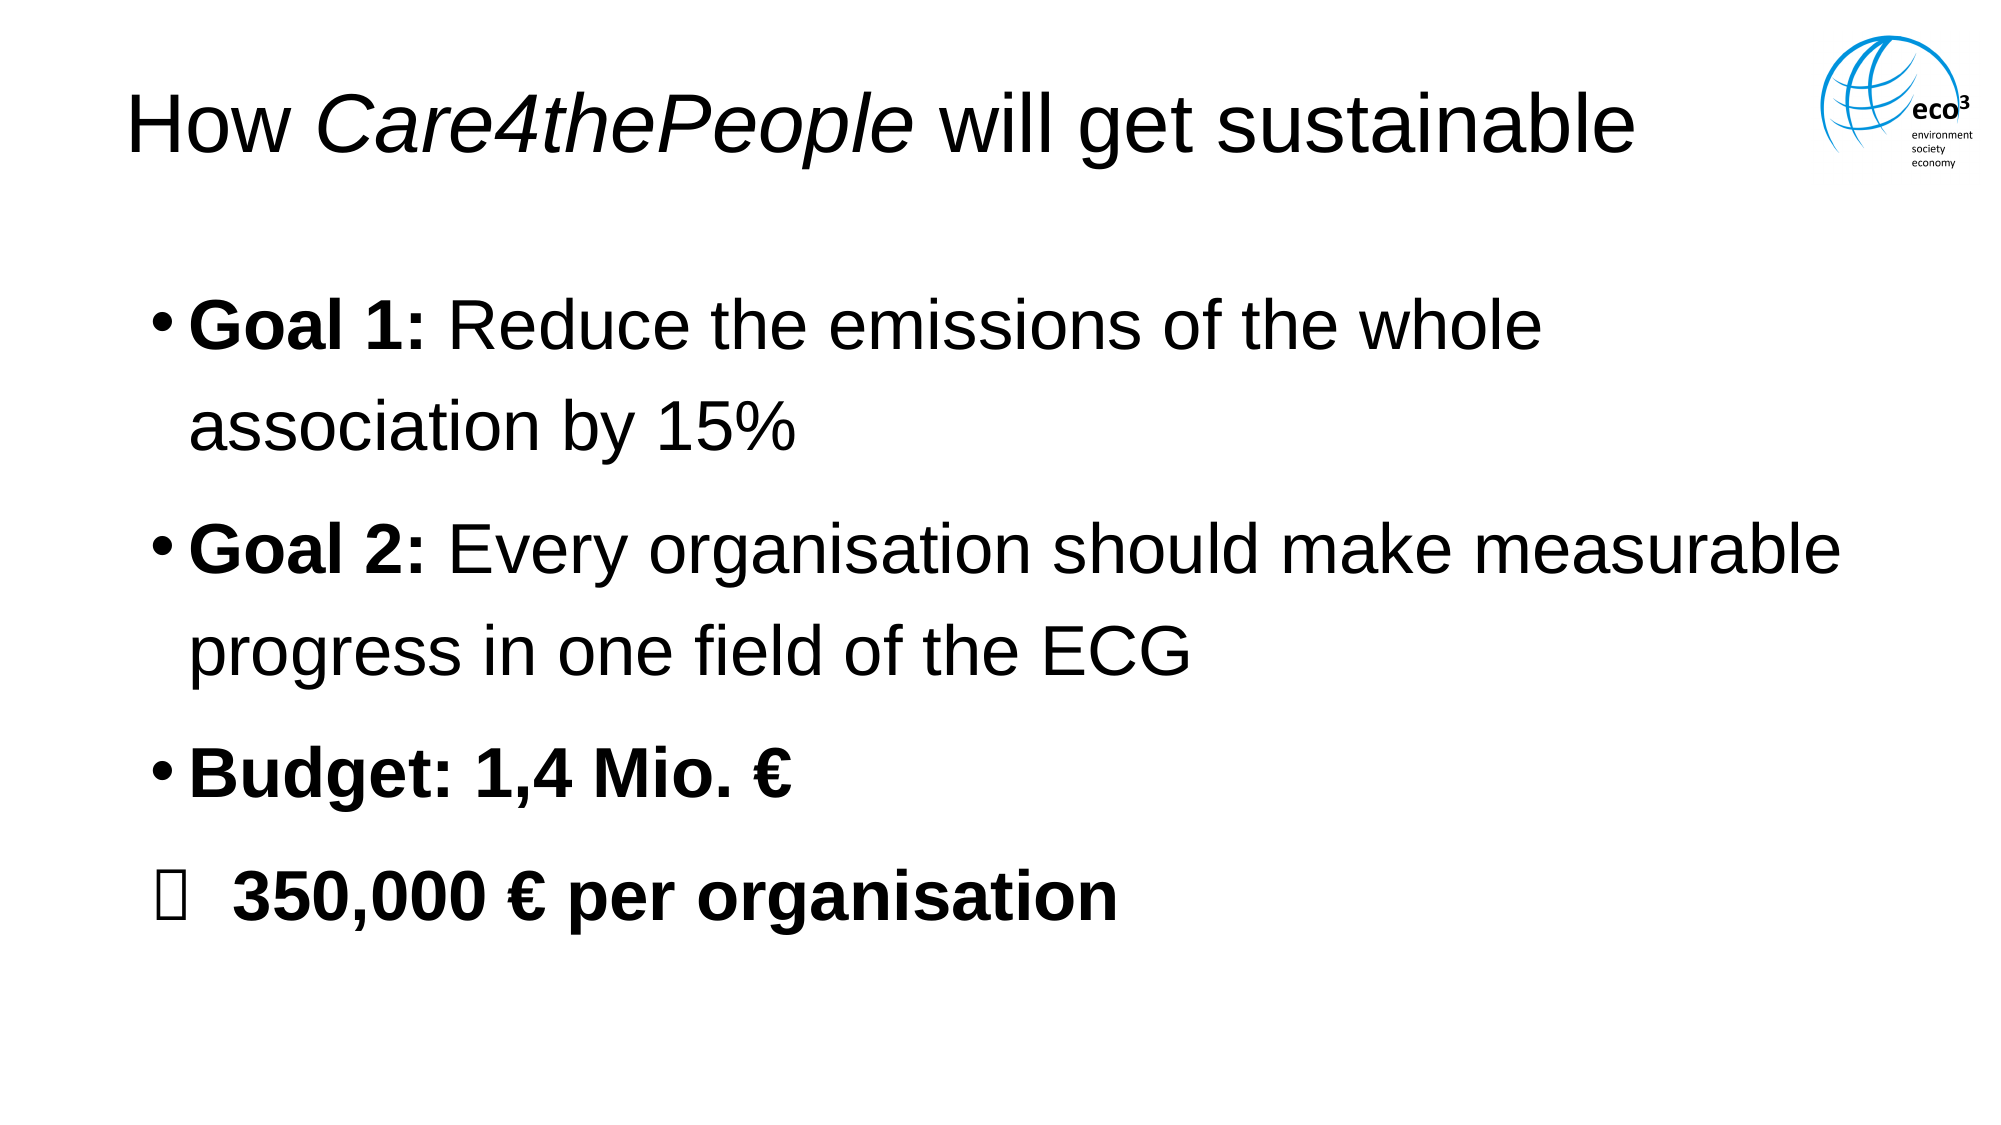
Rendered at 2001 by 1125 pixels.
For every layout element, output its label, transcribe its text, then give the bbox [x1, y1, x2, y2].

title How Care4thePeople will get sustainable [110, 28, 1656, 224]
list Goal 1: Reduce the emissions of the whole association by 15% Goal 2: Every organisation should make measurable progress in one field of the ECG Budget: 1,4 Mio. €  350,000 € per organisation [135, 253, 1865, 968]
